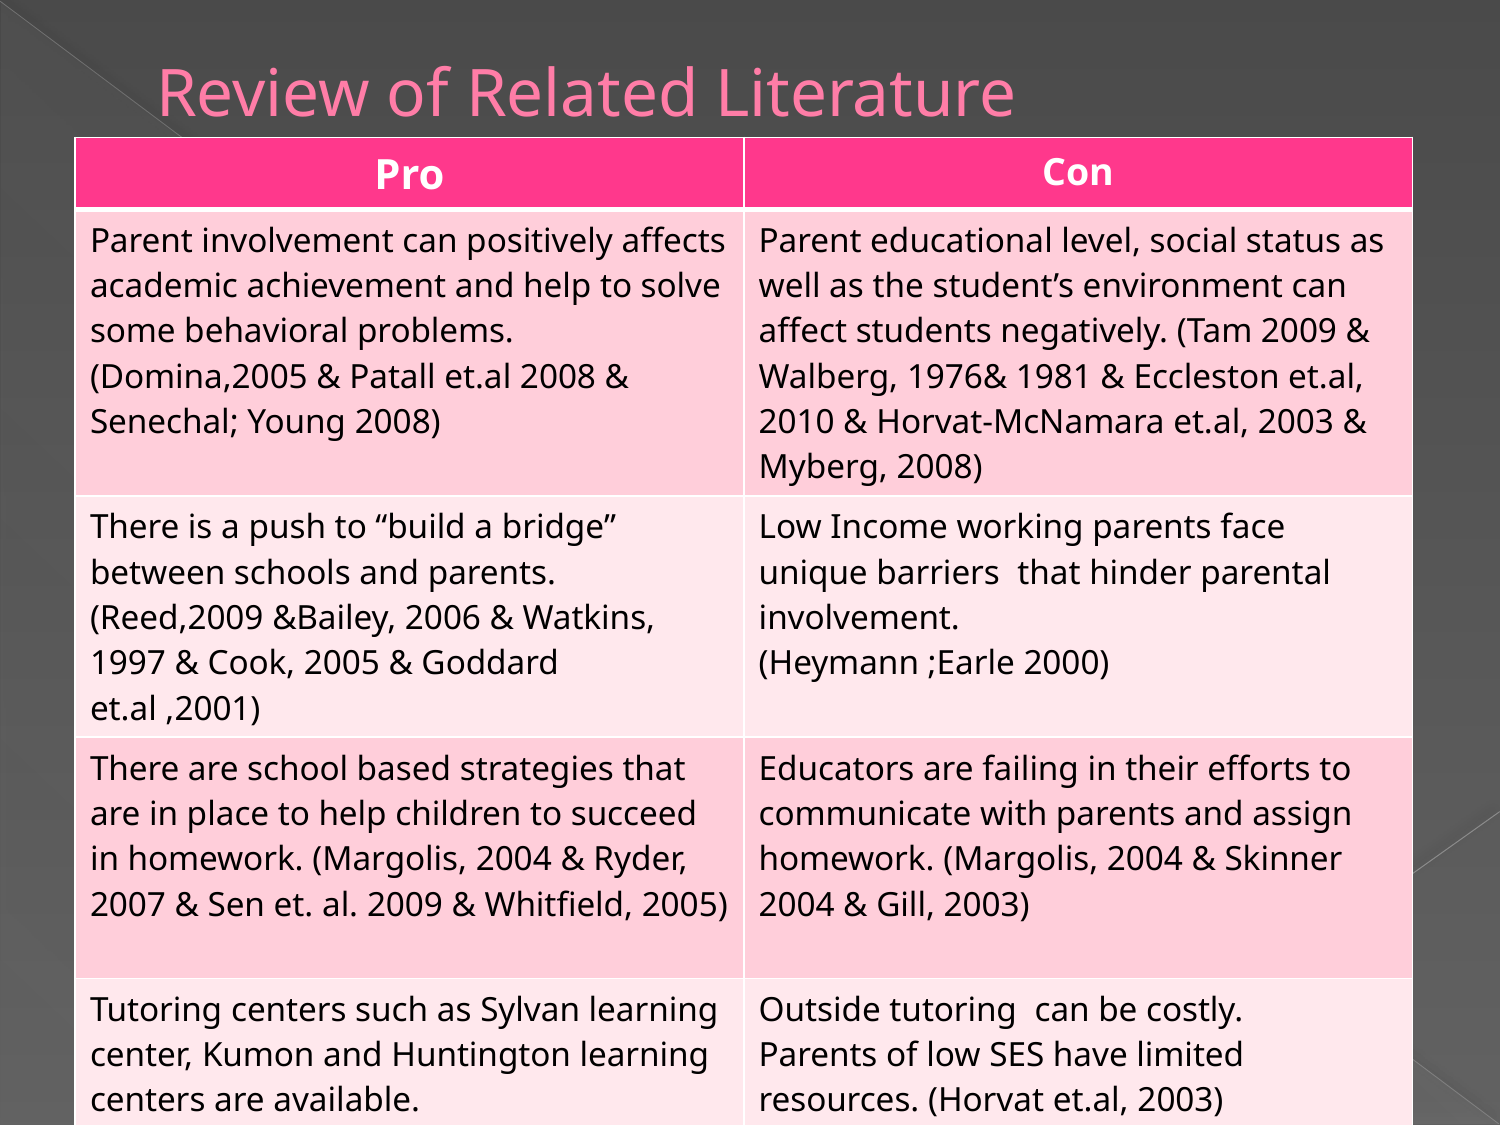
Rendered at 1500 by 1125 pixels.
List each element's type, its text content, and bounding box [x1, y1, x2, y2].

title Review of Related Literature [75, 43, 1425, 138]
table_cell Parent educational level, social status as well as the student’s environment can affect students negatively. (Tam 2009 & Walberg, 1976& 1981 & Eccleston et.al, 2010 & Horvat-McNamara et.al, 2003 & Myberg, 2008) [745, 212, 1412, 495]
table_cell Educators are failing in their efforts to communicate with parents and assign homework. (Margolis, 2004 & Skinner 2004 & Gill, 2003) [745, 738, 1412, 978]
table_cell Parent involvement can positively affects academic achievement and help to solve some behavioral problems. (Domina,2005 & Patall et.al 2008 & Senechal; Young 2008) [76, 212, 743, 495]
table_cell There are school based strategies that are in place to help children to succeed in homework. (Margolis, 2004 & Ryder, 2007 & Sen et. al. 2009 & Whitfield, 2005) [76, 738, 743, 978]
table_header Con [745, 138, 1412, 207]
table_cell Low Income working parents face unique barriers that hinder parental involvement. (Heymann ;Earle 2000) [745, 497, 1412, 736]
table_cell There is a push to “build a bridge” between schools and parents. (Reed,2009 &Bailey, 2006 & Watkins, 1997 & Cook, 2005 & Goddard et.al ,2001) [76, 497, 743, 736]
table_header Pro [76, 138, 743, 207]
table_cell Tutoring centers such as Sylvan learning center, Kumon and Huntington learning centers are available. [76, 979, 743, 1125]
table_cell Outside tutoring can be costly. Parents of low SES have limited resources. (Horvat et.al, 2003) [745, 979, 1412, 1125]
